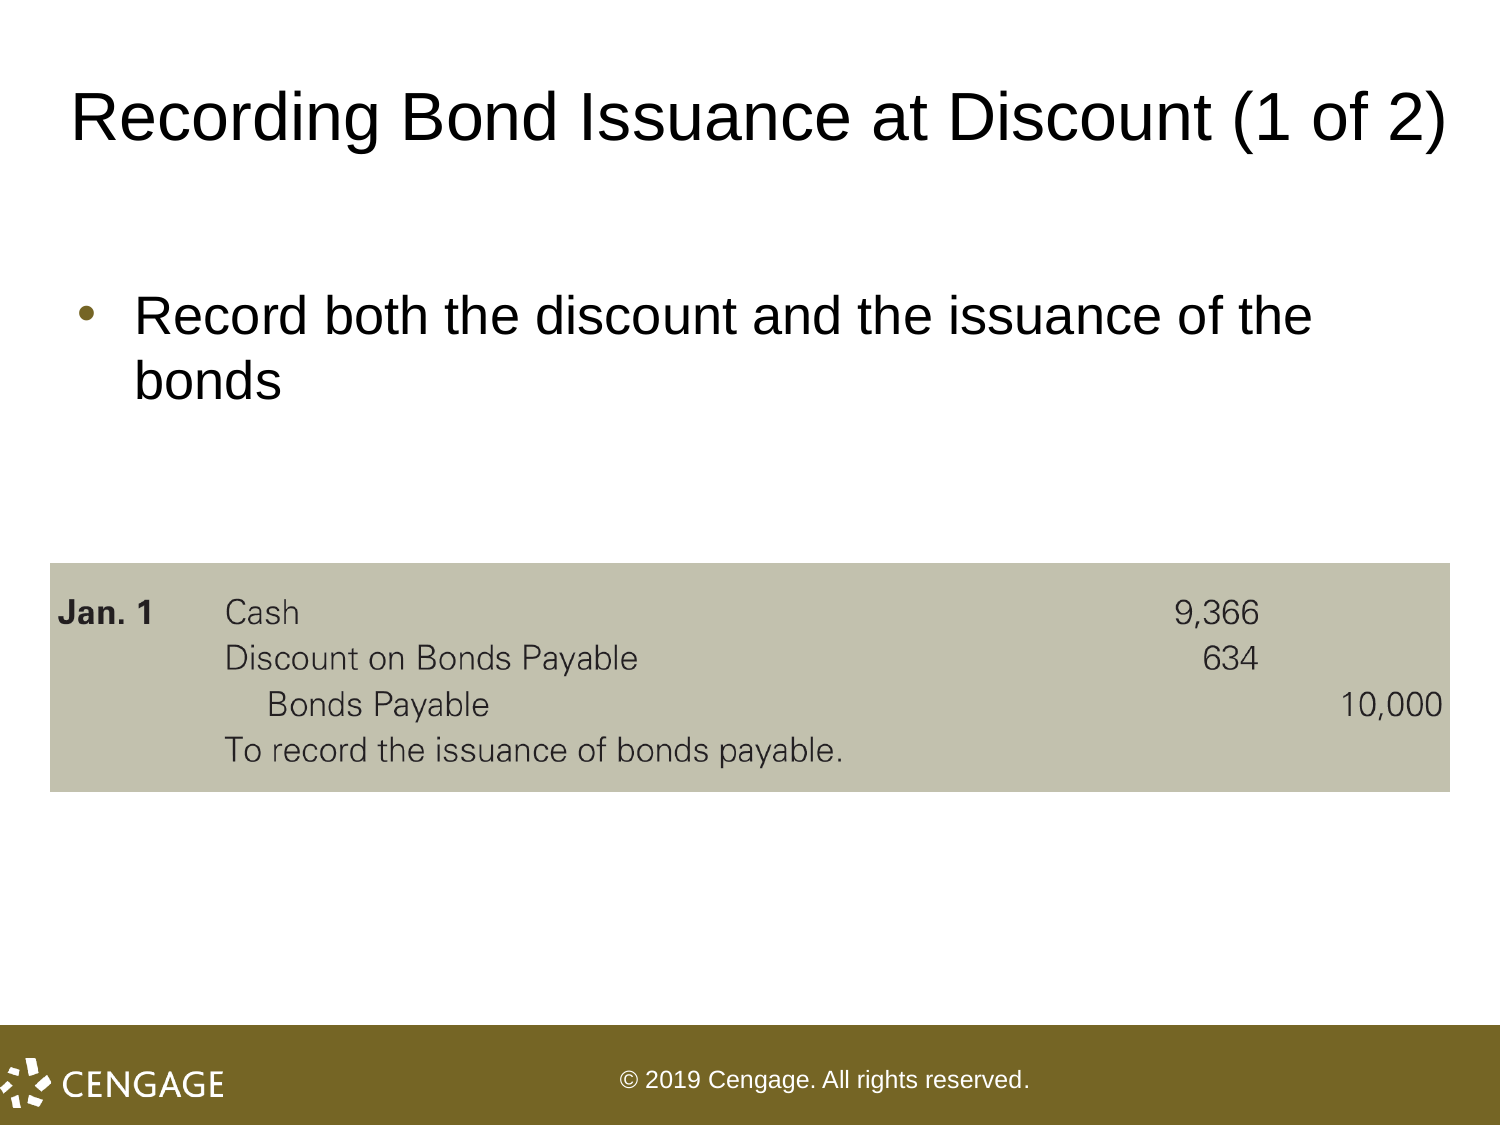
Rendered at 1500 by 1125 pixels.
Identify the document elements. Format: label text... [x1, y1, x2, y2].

picture [0, 1058, 223, 1108]
list Record both the discount and the issuance of the bonds [62, 272, 1472, 435]
title Recording Bond Issuance at Discount (1 of 2) [55, 30, 1465, 196]
picture [49, 562, 1451, 792]
